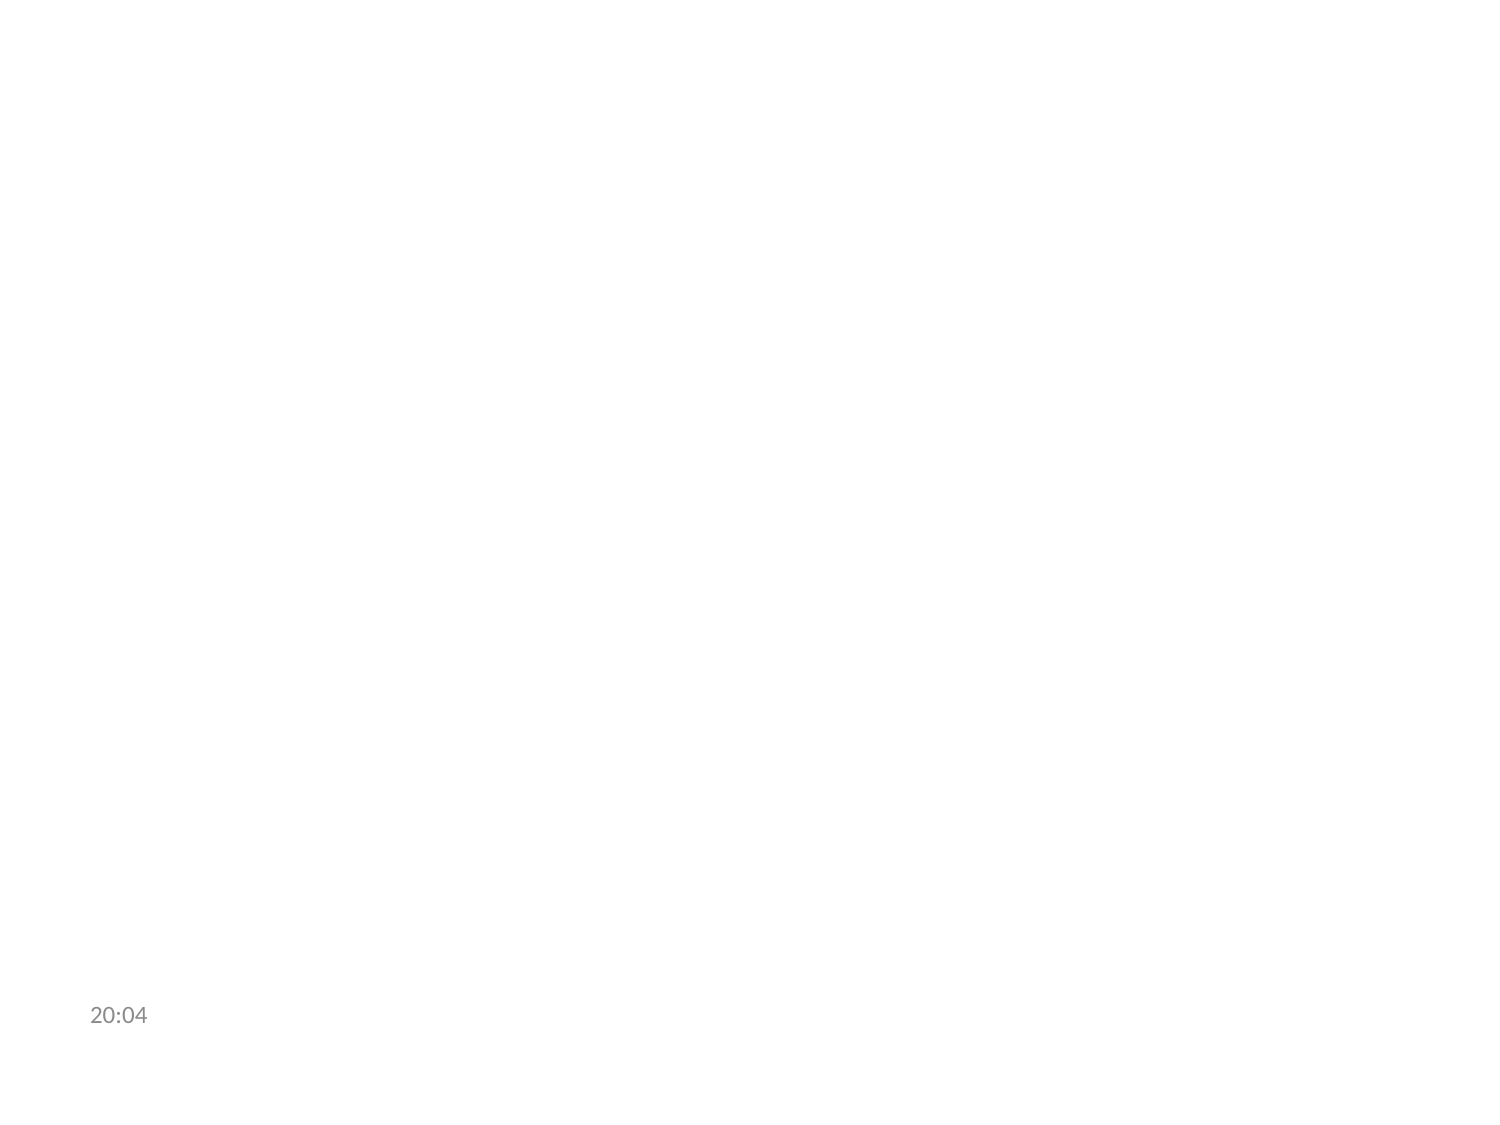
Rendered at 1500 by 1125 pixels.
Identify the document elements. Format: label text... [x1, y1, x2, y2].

text_box 15:35 [75, 983, 425, 1044]
